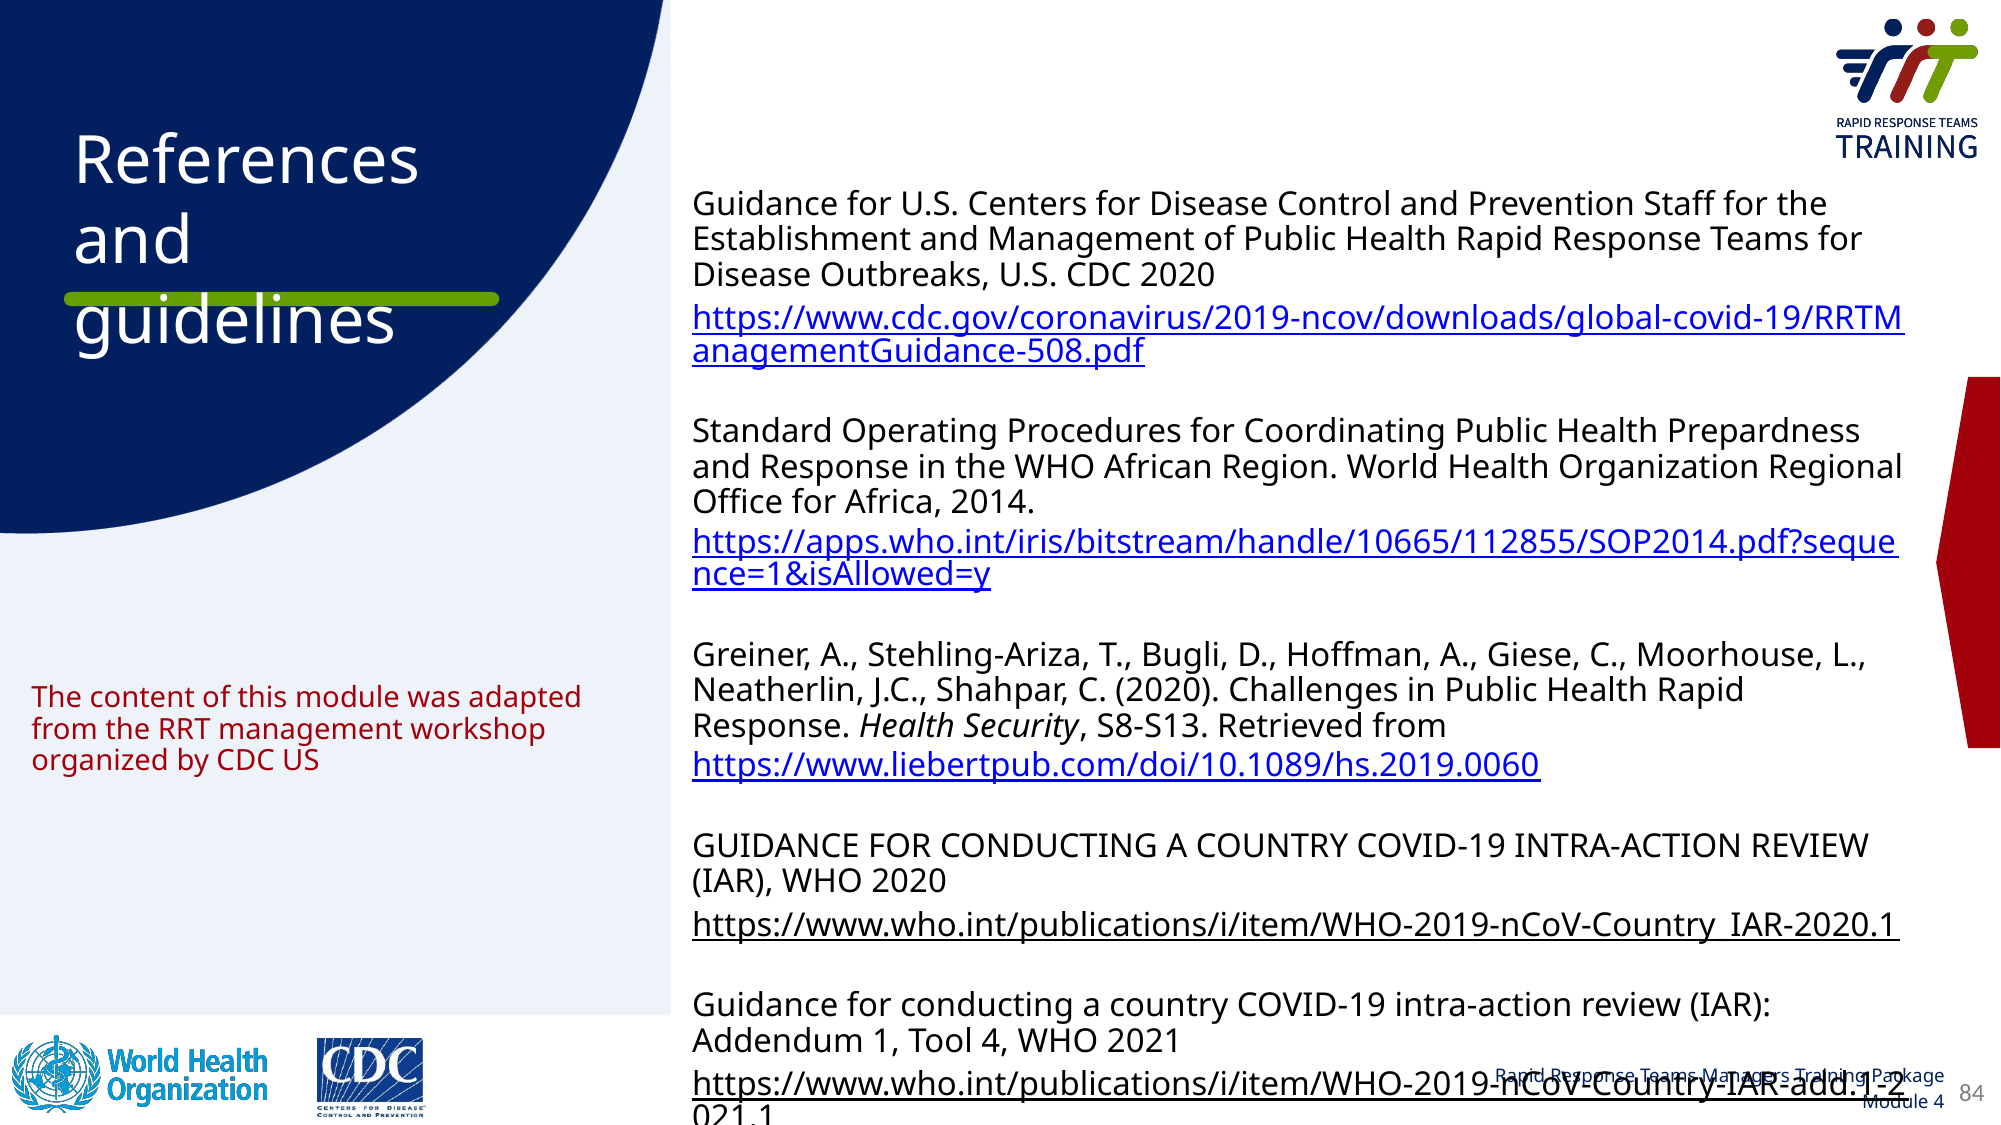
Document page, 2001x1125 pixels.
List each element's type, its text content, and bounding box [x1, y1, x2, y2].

picture [40, 1062, 47, 1070]
picture [317, 1038, 426, 1117]
picture [59, 1035, 267, 1113]
picture [36, 1088, 78, 1105]
picture [1835, 19, 1978, 167]
picture [12, 1035, 54, 1068]
picture [30, 1083, 37, 1091]
picture [12, 1083, 48, 1113]
picture [71, 1053, 90, 1091]
title The content of this module was adapted from the RRT management workshop organized by CDC US [23, 676, 617, 784]
picture [50, 1108, 62, 1113]
slide_number 84 [1927, 1069, 2000, 1125]
picture [22, 1062, 26, 1077]
picture [46, 1056, 54, 1062]
picture [34, 1054, 43, 1078]
picture [0, 0, 670, 538]
list Guidance for U.S. Centers for Disease Control and Prevention Staff for the Establishment and Management of Public Health Rapid Response Teams for Disease Outbreaks, U.S. CDC 2020 https://www.cdc.gov/coronavirus/2019-ncov/downloads/global-covid-19/RRTManagementGuidance-508.pdf Standard Operating Procedures for Coordinating Public Health Prepardness and Response in the WHO African Region. World Health Organization Regional Office for Africa, 2014. https://apps.who.int/iris/bitstream/handle/10665/112855/SOP2014.pdf?sequence=1&isAllowed=y Greiner, A., Stehling-Ariza, T., Bugli, D., Hoffman, A., Giese, C., Moorhouse, L., Neatherlin, J.C., Shahpar, C. (2020). Challenges in Public Health Rapid Response. Health Security, S8-S13. Retrieved from https://www.liebertpub.com/doi/10.1089/hs.2019.0060 GUIDANCE FOR CONDUCTING A COUNTRY COVID-19 INTRA-ACTION REVIEW (IAR), WHO 2020 https://www.who.int/publications/i/item/WHO-2019-nCoV-Country_IAR-2020.1 Guidance for conducting a country COVID-19 intra-action review (IAR): Addendum 1, Tool 4, WHO 2021 https://www.who.int/publications/i/item/WHO-2019-nCoV-Country-IAR-add.1-2021.1 [683, 178, 1921, 1090]
picture [24, 1054, 36, 1087]
